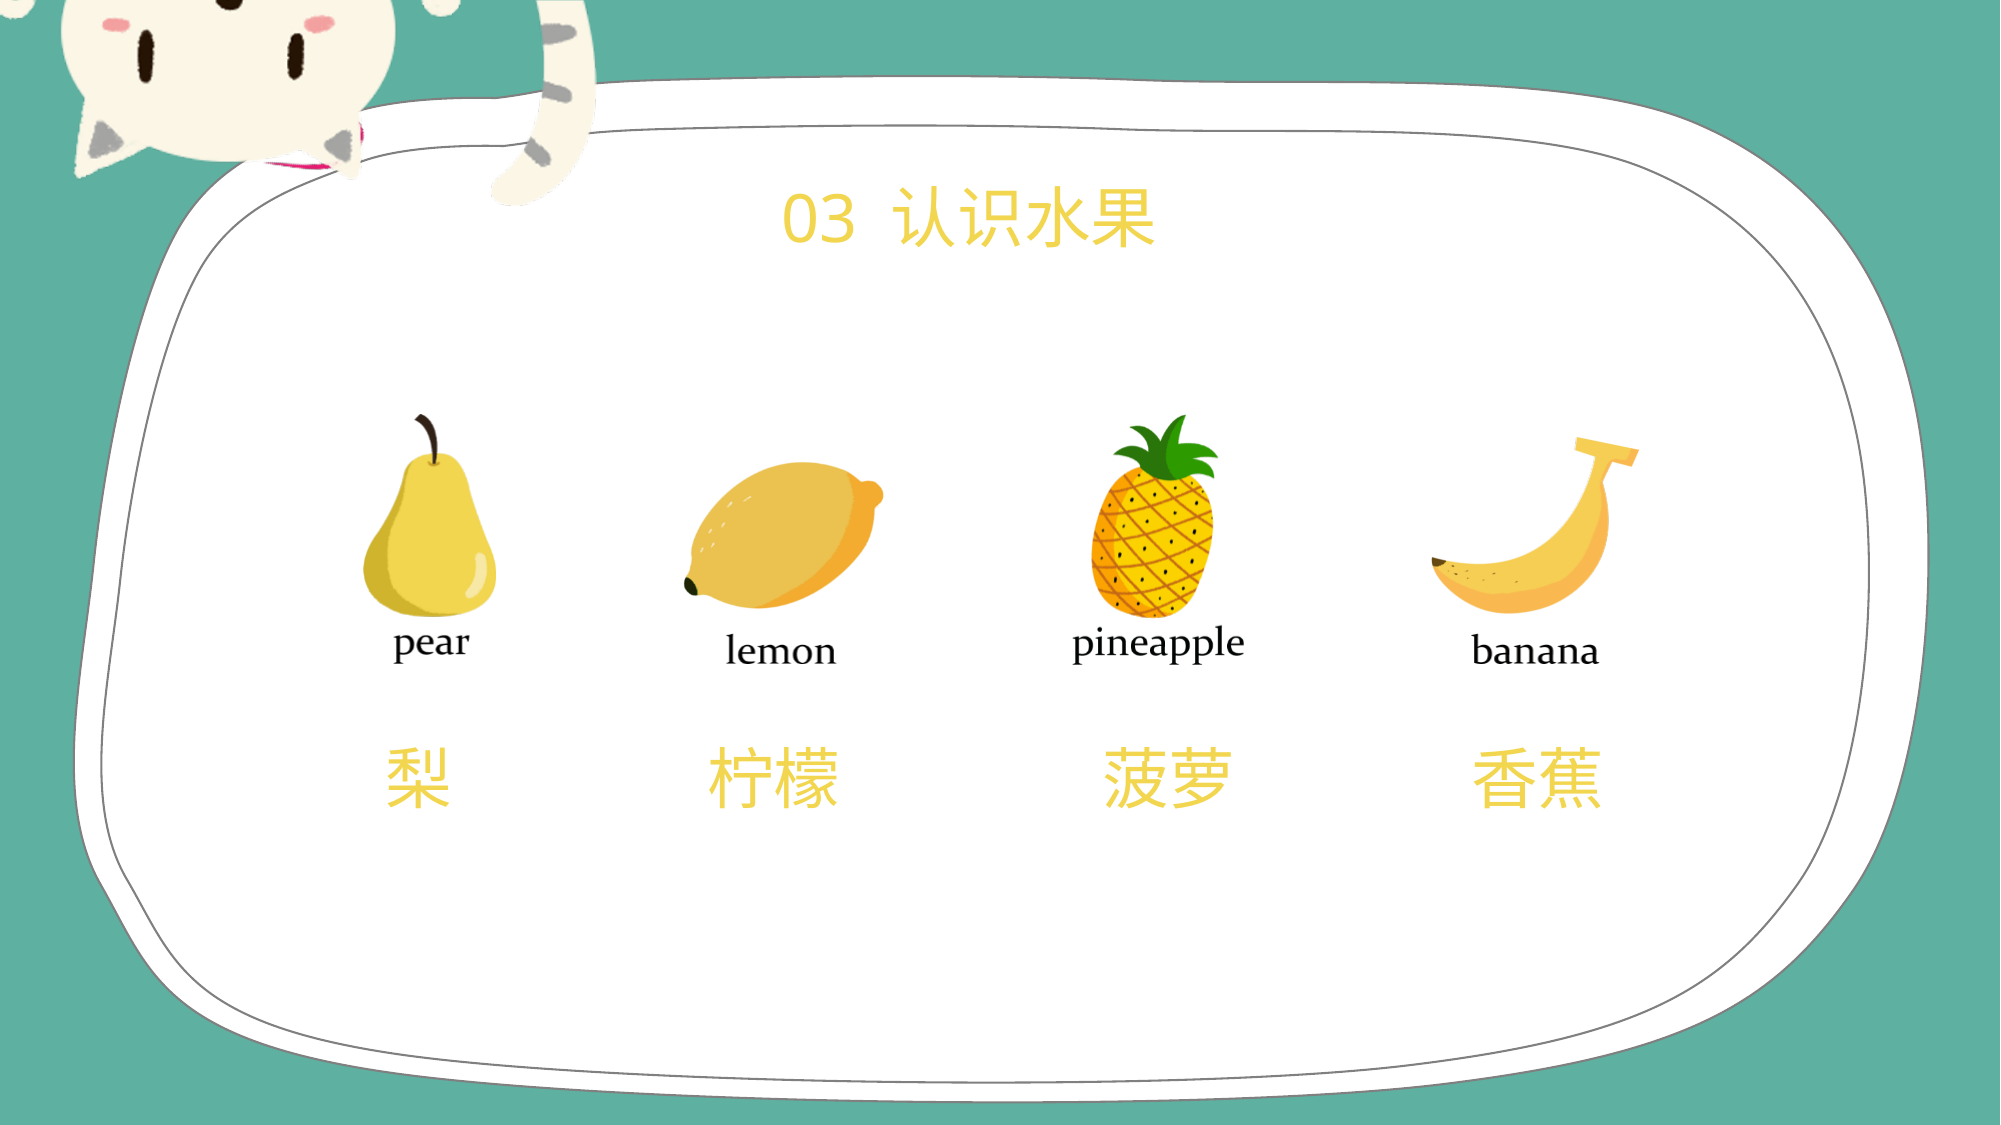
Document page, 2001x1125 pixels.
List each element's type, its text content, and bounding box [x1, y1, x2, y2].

picture [1071, 414, 1244, 665]
text_box 香蕉 [1456, 729, 1704, 825]
picture [0, 0, 597, 217]
picture [363, 414, 496, 664]
text_box 03 认识水果 [766, 168, 1270, 264]
picture [683, 461, 885, 664]
text_box 柠檬 [692, 729, 940, 825]
text_box 菠萝 [1087, 729, 1336, 825]
picture [1431, 437, 1639, 664]
text_box 梨 [370, 729, 619, 825]
